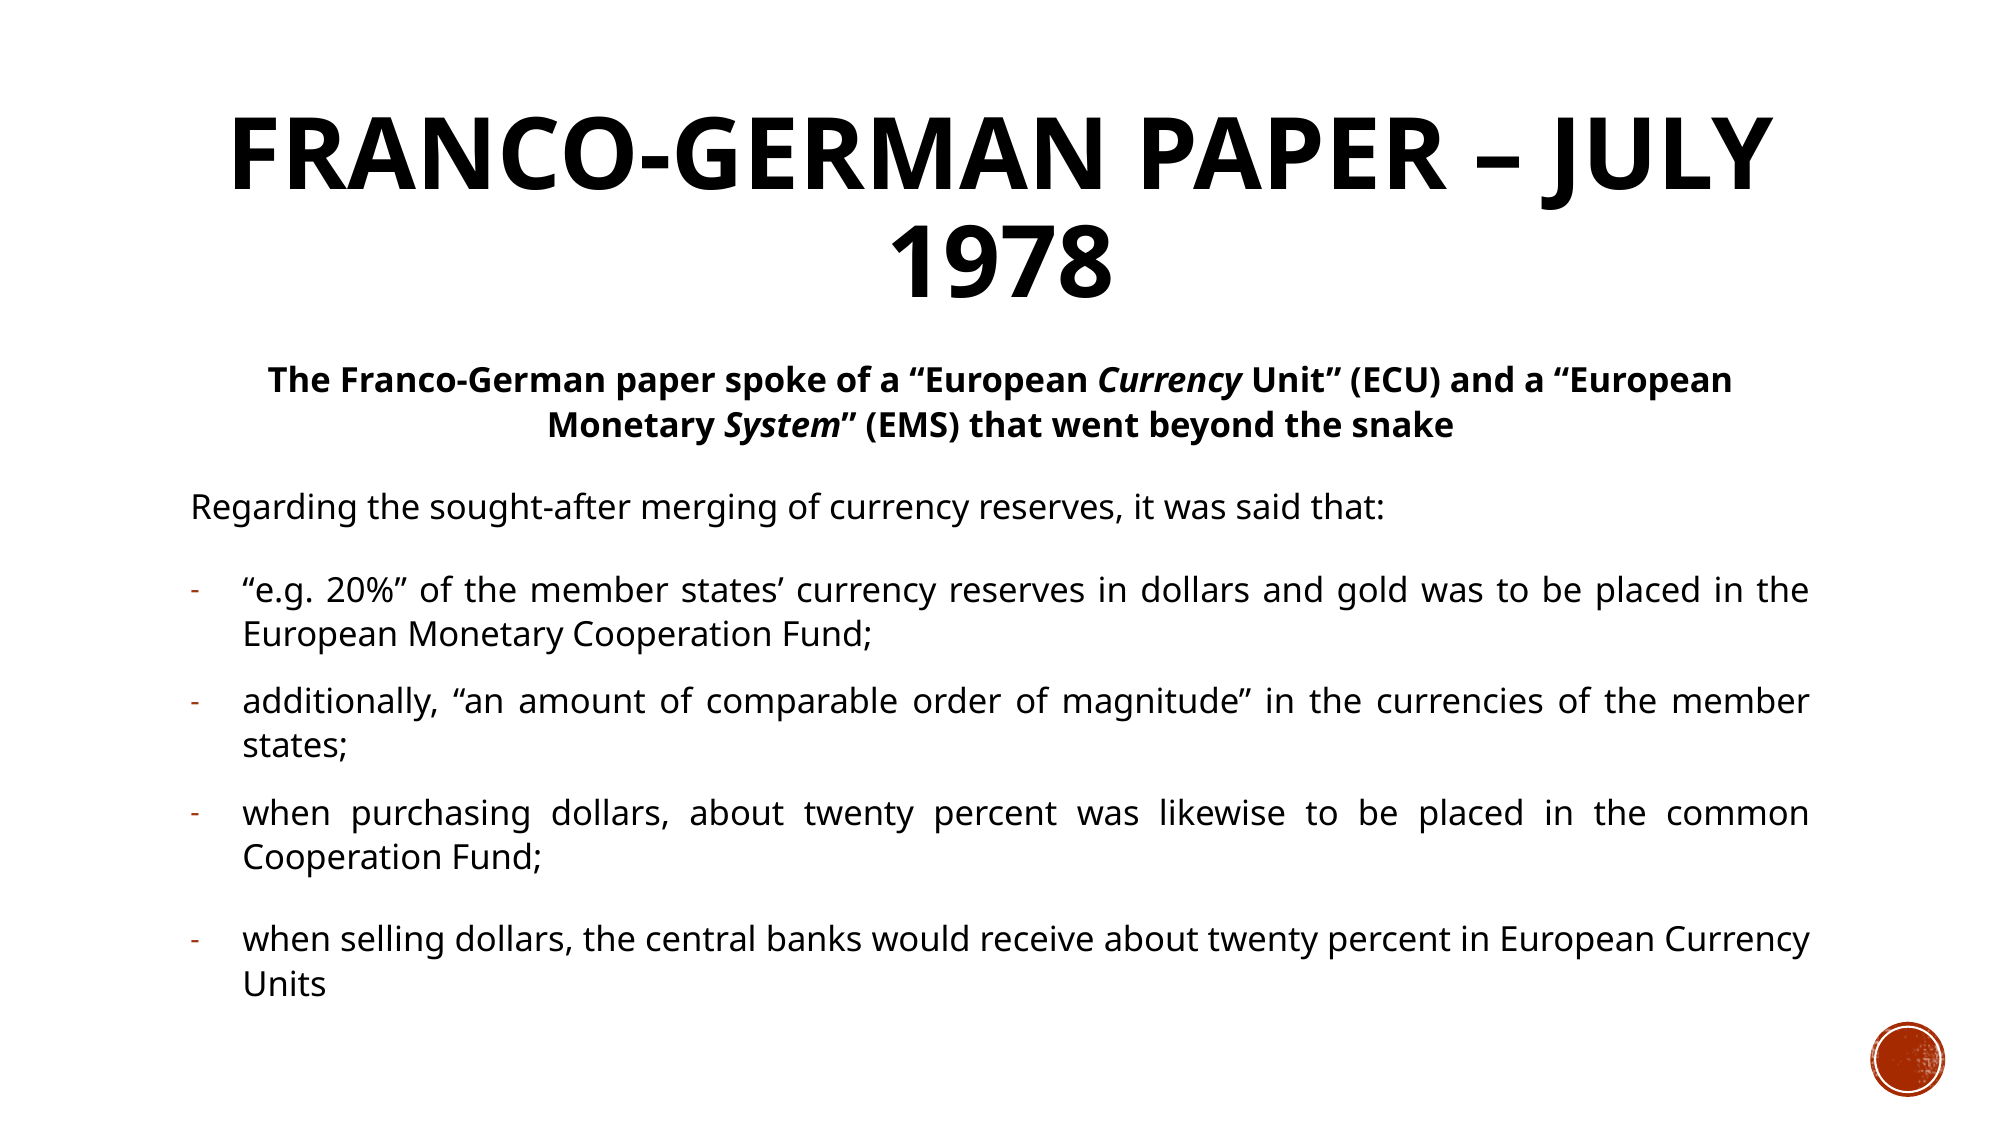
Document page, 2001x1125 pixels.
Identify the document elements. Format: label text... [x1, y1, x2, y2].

title FRANCO-GERMAN PAPER – JULY 1978 [175, 79, 1826, 344]
list The Franco-German paper spoke of a “European Currency Unit” (ECU) and a “European Monetary System” (EMS) that went beyond the snake Regarding the sought-after merging of currency reserves, it was said that: “e.g. 20%” of the member states’ currency reserves in dollars and gold was to be placed in the European Monetary Cooperation Fund; additionally, “an amount of comparable order of magnitude” in the currencies of the member states; when purchasing dollars, about twenty percent was likewise to be placed in the common Cooperation Fund; when selling dollars, the central banks would receive about twenty percent in European Currency Units [175, 348, 1826, 1013]
